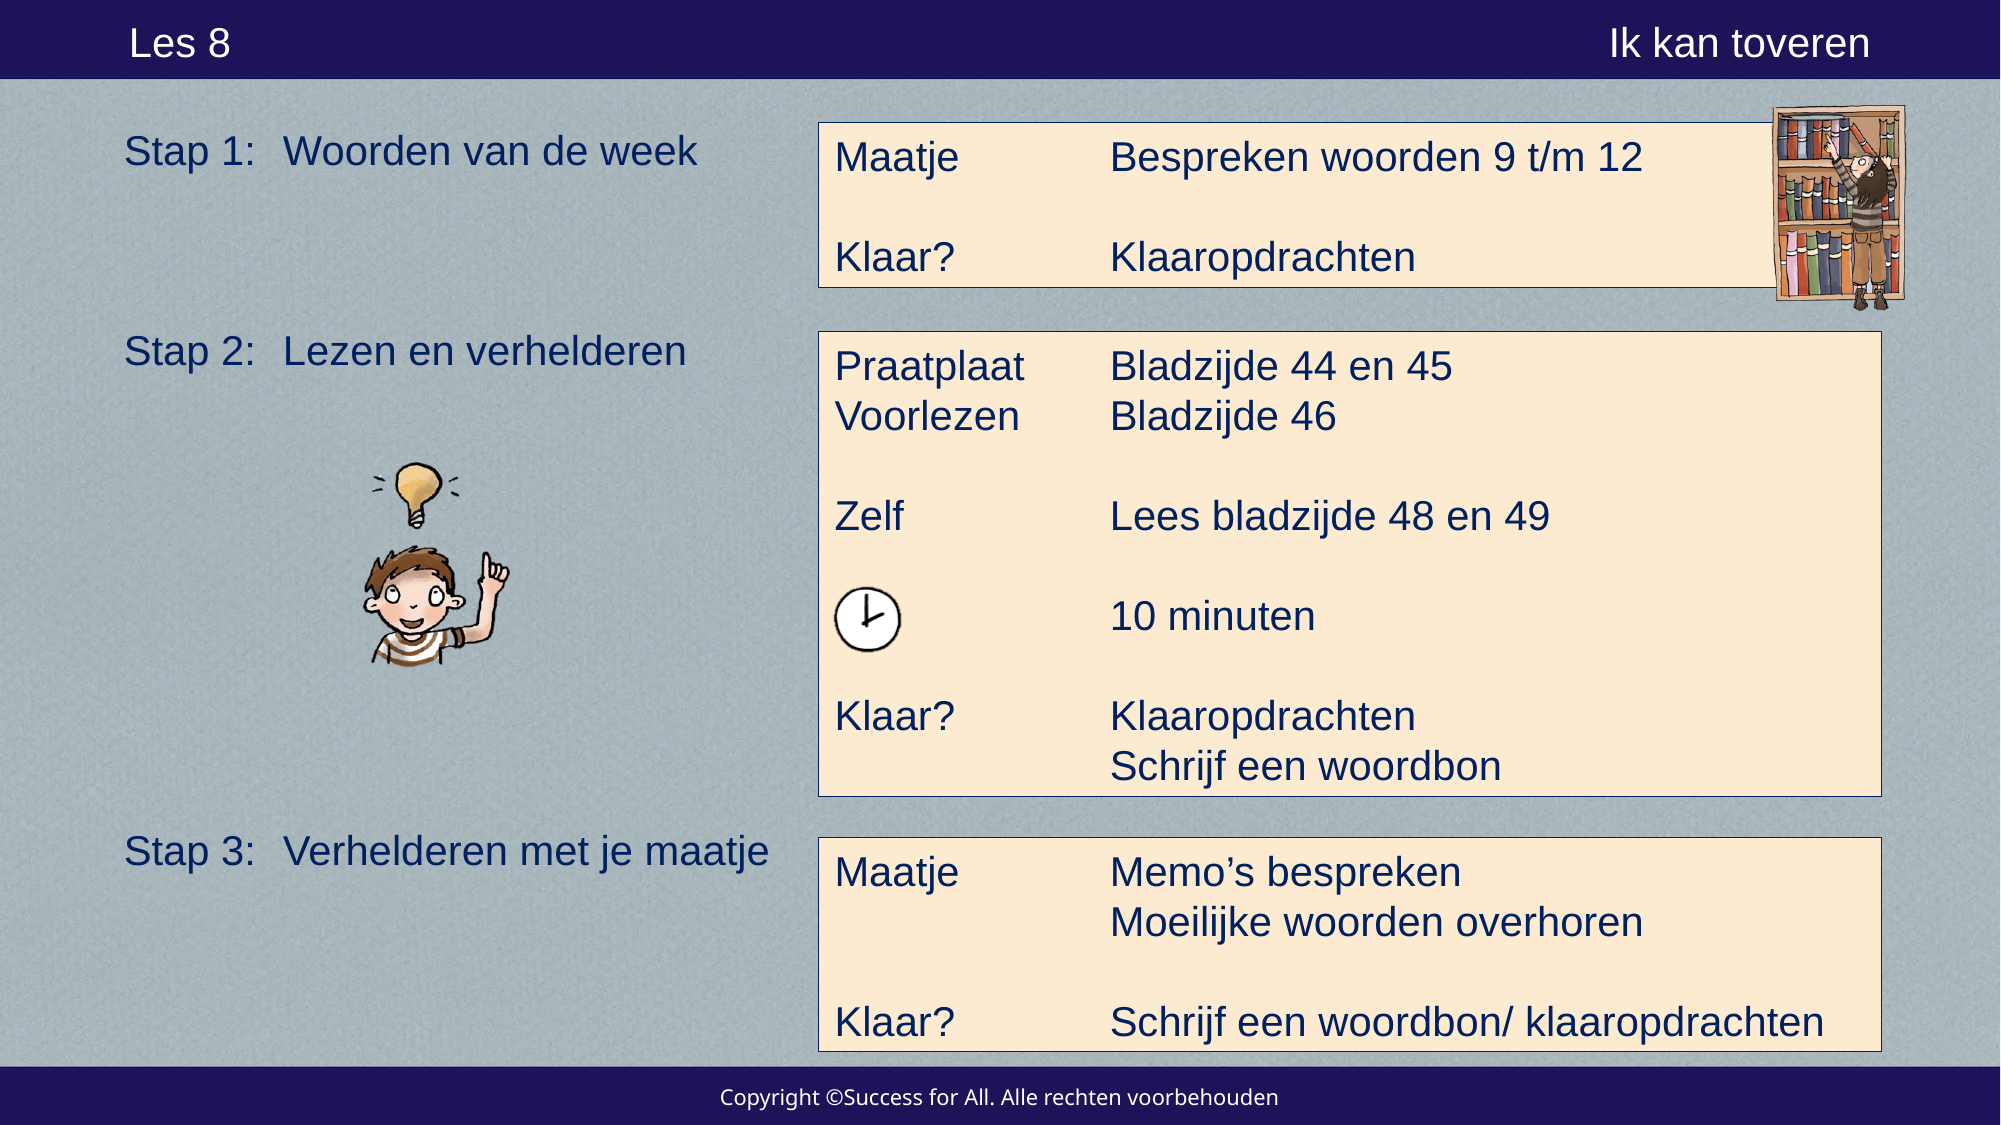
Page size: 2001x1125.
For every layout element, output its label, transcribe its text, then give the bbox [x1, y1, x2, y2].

text_box Praatplaat Bladzijde 44 en 45 Voorlezen Bladzijde 46 Zelf Lees bladzijde 48 en 49 10 minuten Klaar? Klaaropdrachten Schrijf een woordbon [818, 331, 1882, 797]
picture [0, 0, 2001, 1125]
text_box Copyright ©Success for All. Alle rechten voorbehouden [0, 1076, 2000, 1125]
text_box Maatje Memo’s bespreken Moeilijke woorden overhoren Klaar? Schrijf een woordbon/ klaaropdrachten [818, 837, 1882, 1052]
text_box Maatje Bespreken woorden 9 t/m 12 Klaar? Klaaropdrachten [818, 122, 1758, 288]
text_box Ik kan toveren [999, 8, 1886, 73]
text_box Les 8 [114, 8, 354, 73]
text_box Stap 1: Woorden van de week Stap 2: Lezen en verhelderen Stap 3: Verhelderen met je maatje [109, 116, 902, 932]
